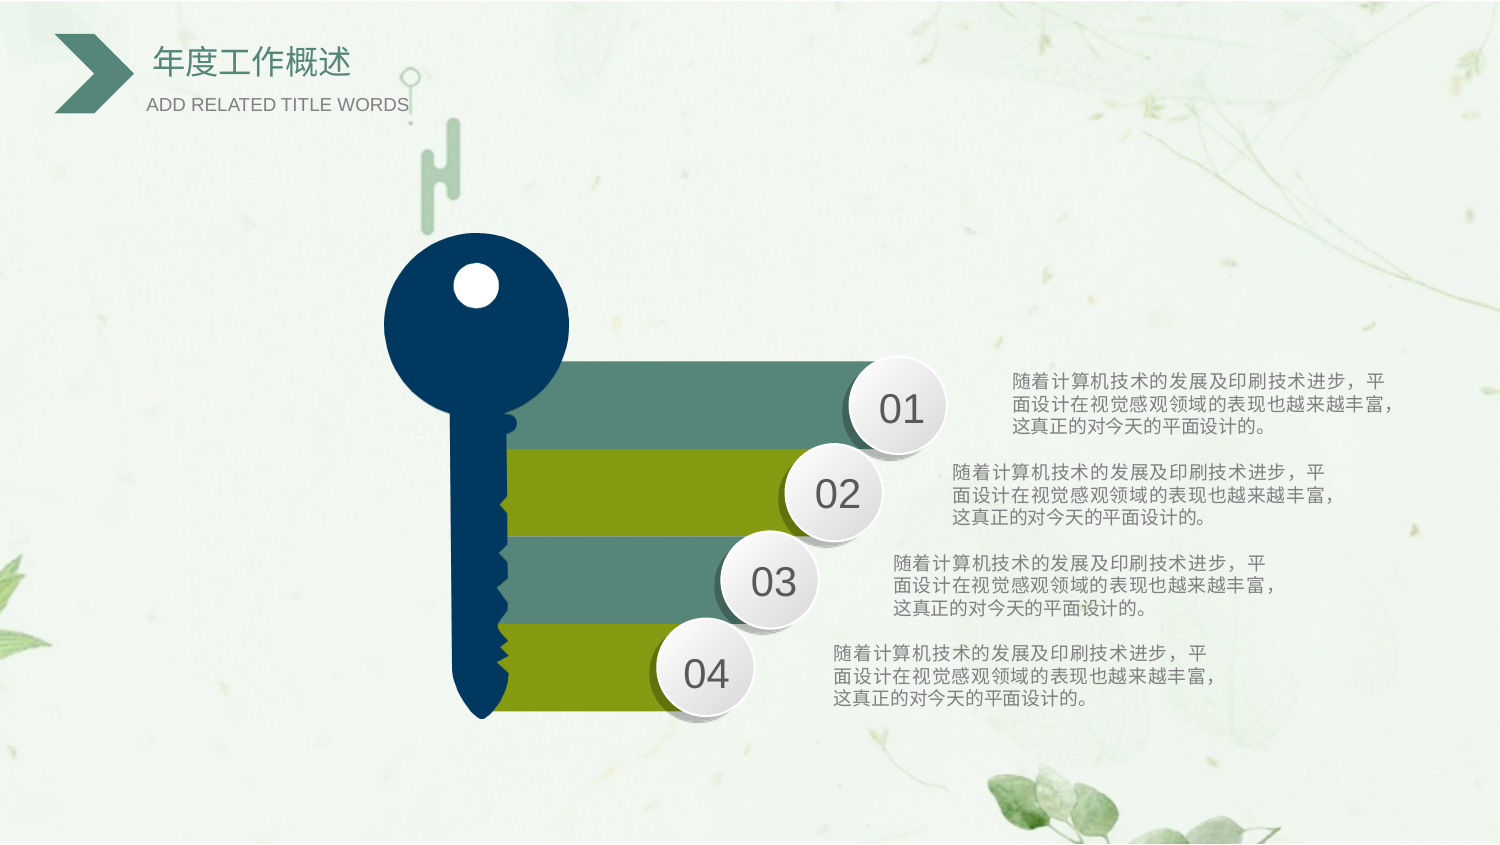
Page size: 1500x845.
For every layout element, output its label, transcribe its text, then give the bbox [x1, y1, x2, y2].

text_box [569, 531, 819, 629]
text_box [569, 618, 755, 717]
text_box 随着计算机技术的发展及印刷技术进步，平面设计在视觉感观领域的表现也越来越丰富，这真正的对今天的平面设计的。 [878, 543, 1281, 627]
text_box 随着计算机技术的发展及印刷技术进步，平面设计在视觉感观领域的表现也越来越丰富，这真正的对今天的平面设计的。 [819, 634, 1222, 717]
text_box 随着计算机技术的发展及印刷技术进步，平面设计在视觉感观领域的表现也越来越丰富，这真正的对今天的平面设计的。 [938, 453, 1341, 536]
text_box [569, 444, 883, 542]
picture [0, 2, 1500, 844]
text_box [569, 356, 947, 454]
text_box 随着计算机技术的发展及印刷技术进步，平面设计在视觉感观领域的表现也越来越丰富，这真正的对今天的平面设计的。 [997, 362, 1400, 446]
